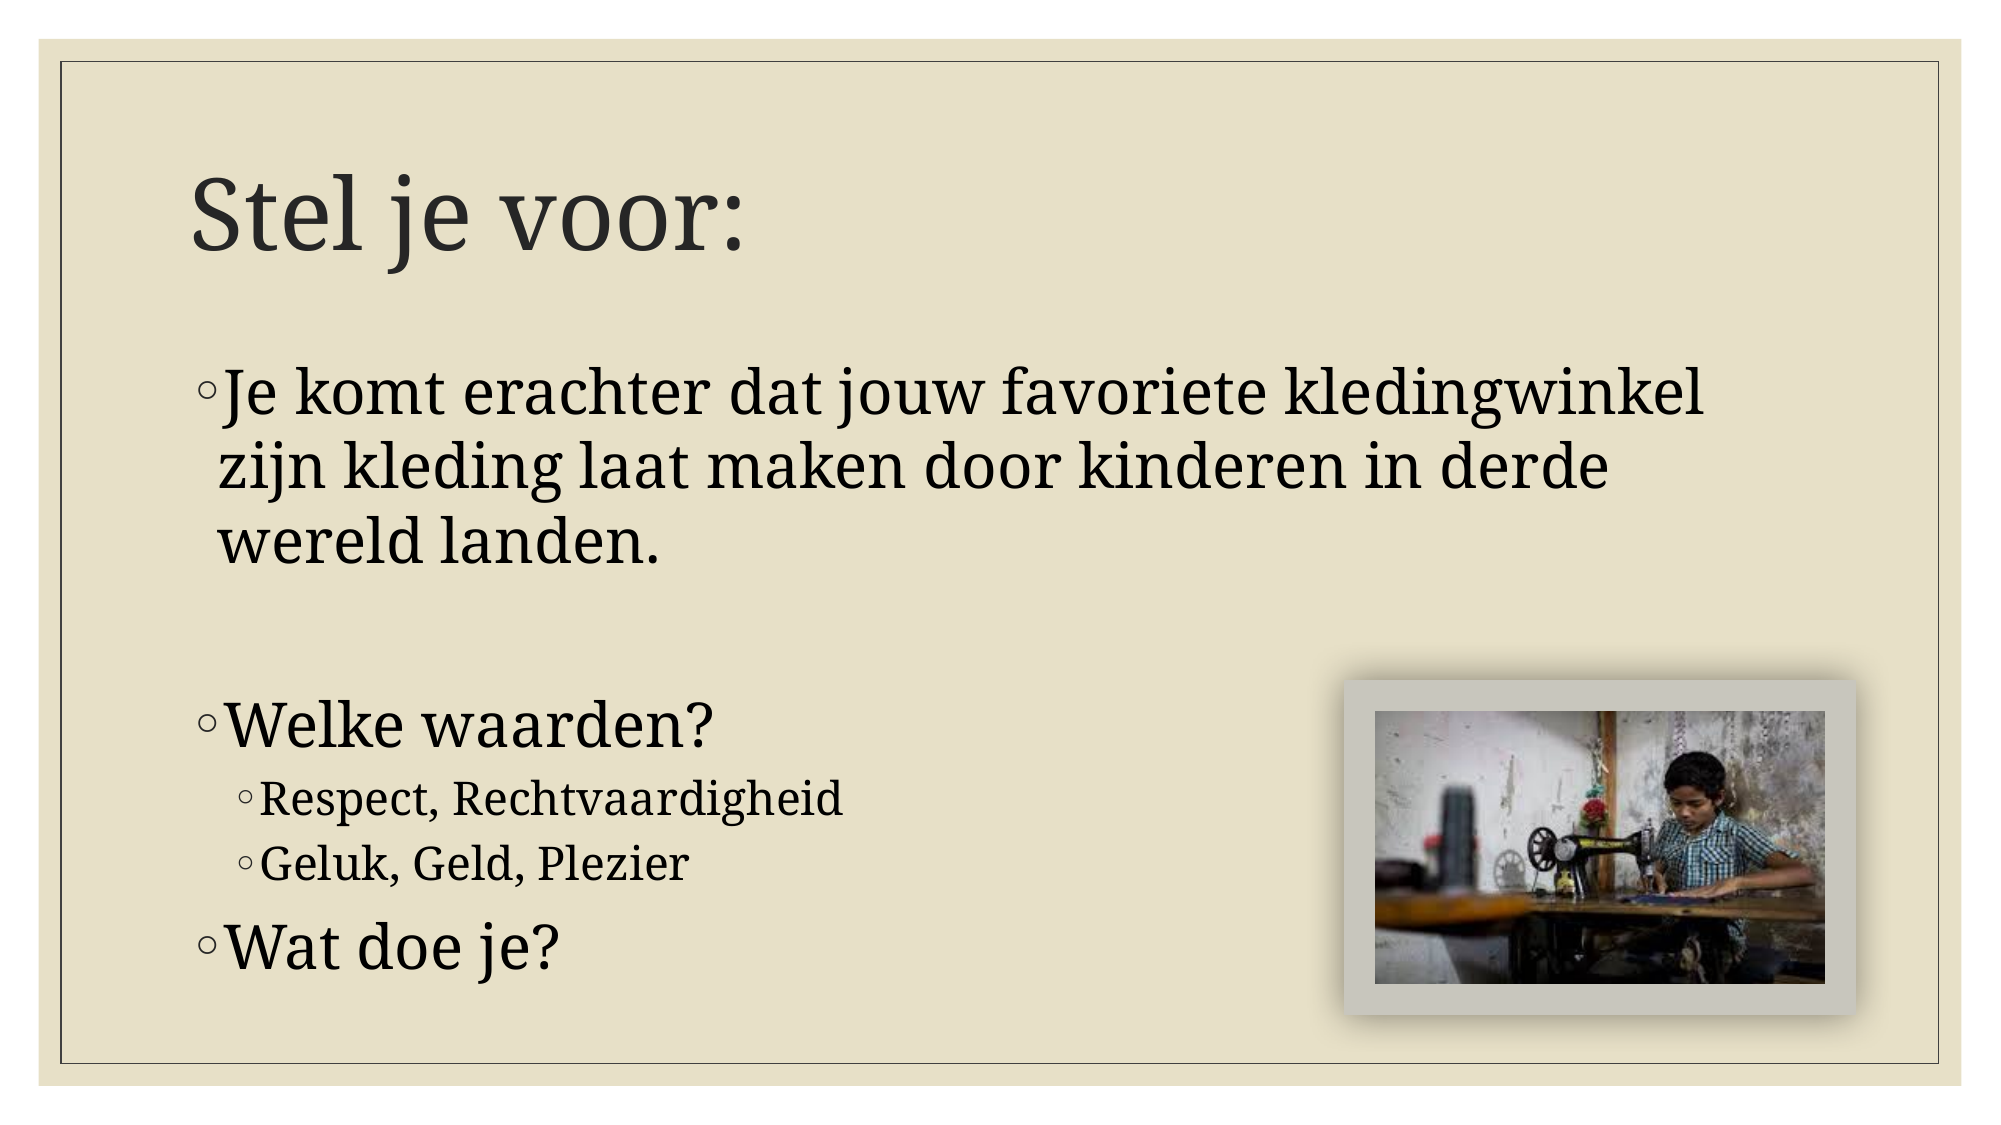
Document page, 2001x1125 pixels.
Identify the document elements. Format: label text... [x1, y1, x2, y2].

picture [1374, 710, 1825, 985]
list Je komt erachter dat jouw favoriete kledingwinkel zijn kleding laat maken door kinderen in derde wereld landen. Welke waarden? Respect, Rechtvaardigheid Geluk, Geld, Plezier Wat doe je? [174, 345, 1825, 990]
title Stel je voor: [174, 105, 1825, 331]
